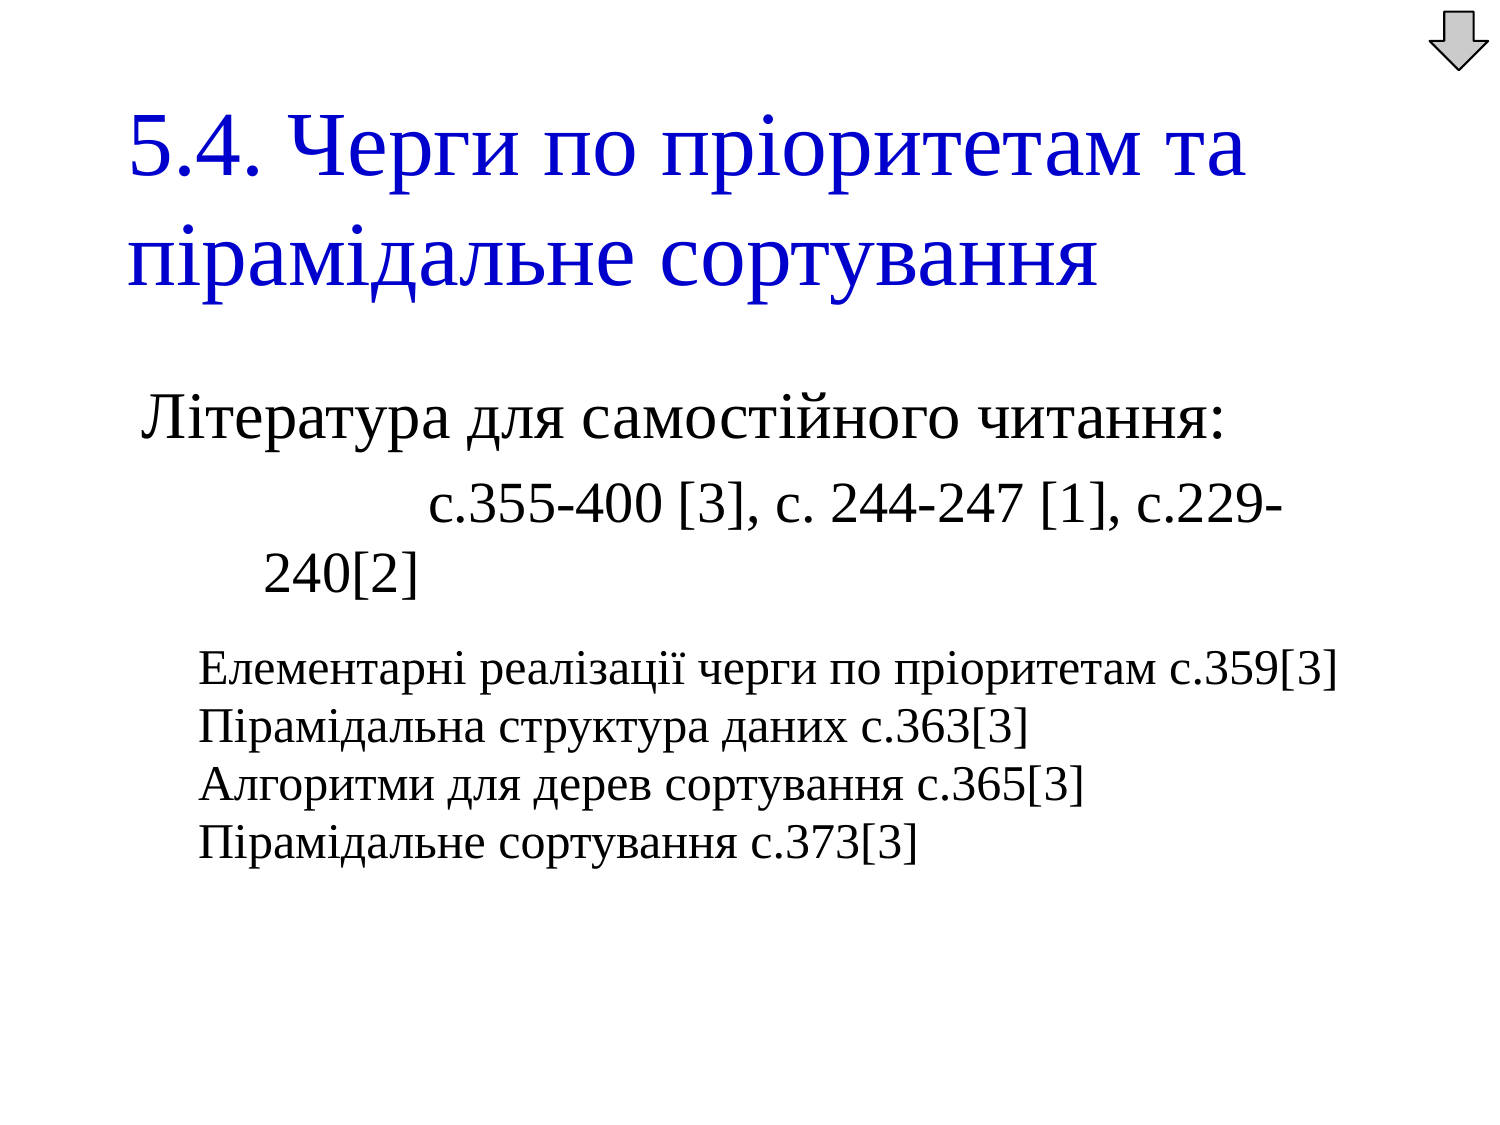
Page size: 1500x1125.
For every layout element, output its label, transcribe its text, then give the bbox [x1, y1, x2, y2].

title 5.4. Черги по пріоритетам та пірамідальне сортування [111, 99, 1500, 288]
list Література для самостійного читання: с.355-400 [3], с. 244-247 [1], с.229-240[2] Елементарні реалізації черги по пріоритетам с.359[3] Пірамідальна структура даних с.363[3] Алгоритми для дерев сортування с.365[3] Пірамідальне сортування с.373[3] [111, 373, 1430, 552]
text_box [1429, 11, 1489, 71]
